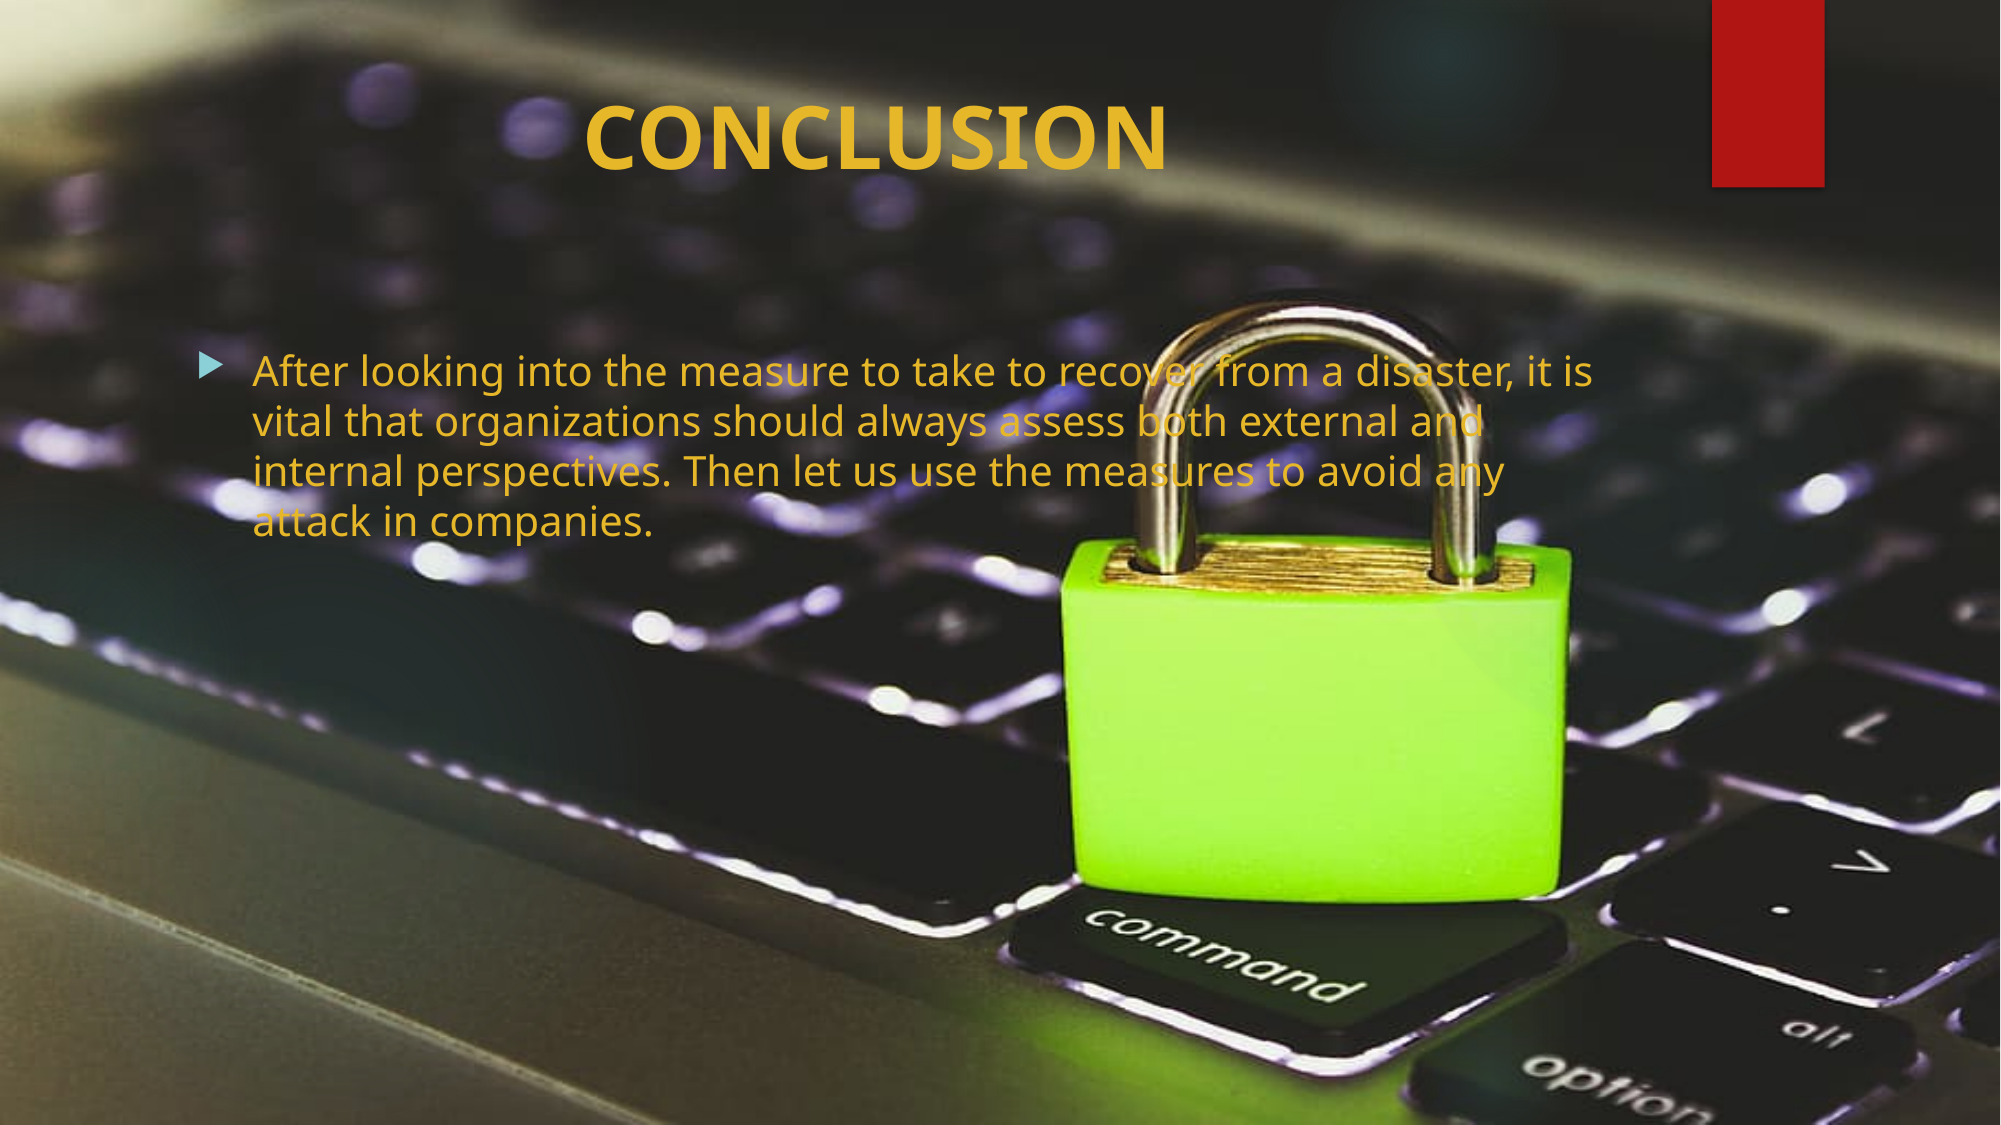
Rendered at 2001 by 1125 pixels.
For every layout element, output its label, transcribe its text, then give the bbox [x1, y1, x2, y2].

title CONCLUSION [106, 74, 1649, 304]
picture [0, 0, 2001, 1125]
list After looking into the measure to take to recover from a disaster, it is vital that organizations should always assess both external and internal perspectives. Then let us use the measures to avoid any attack in companies. [181, 336, 1649, 1025]
